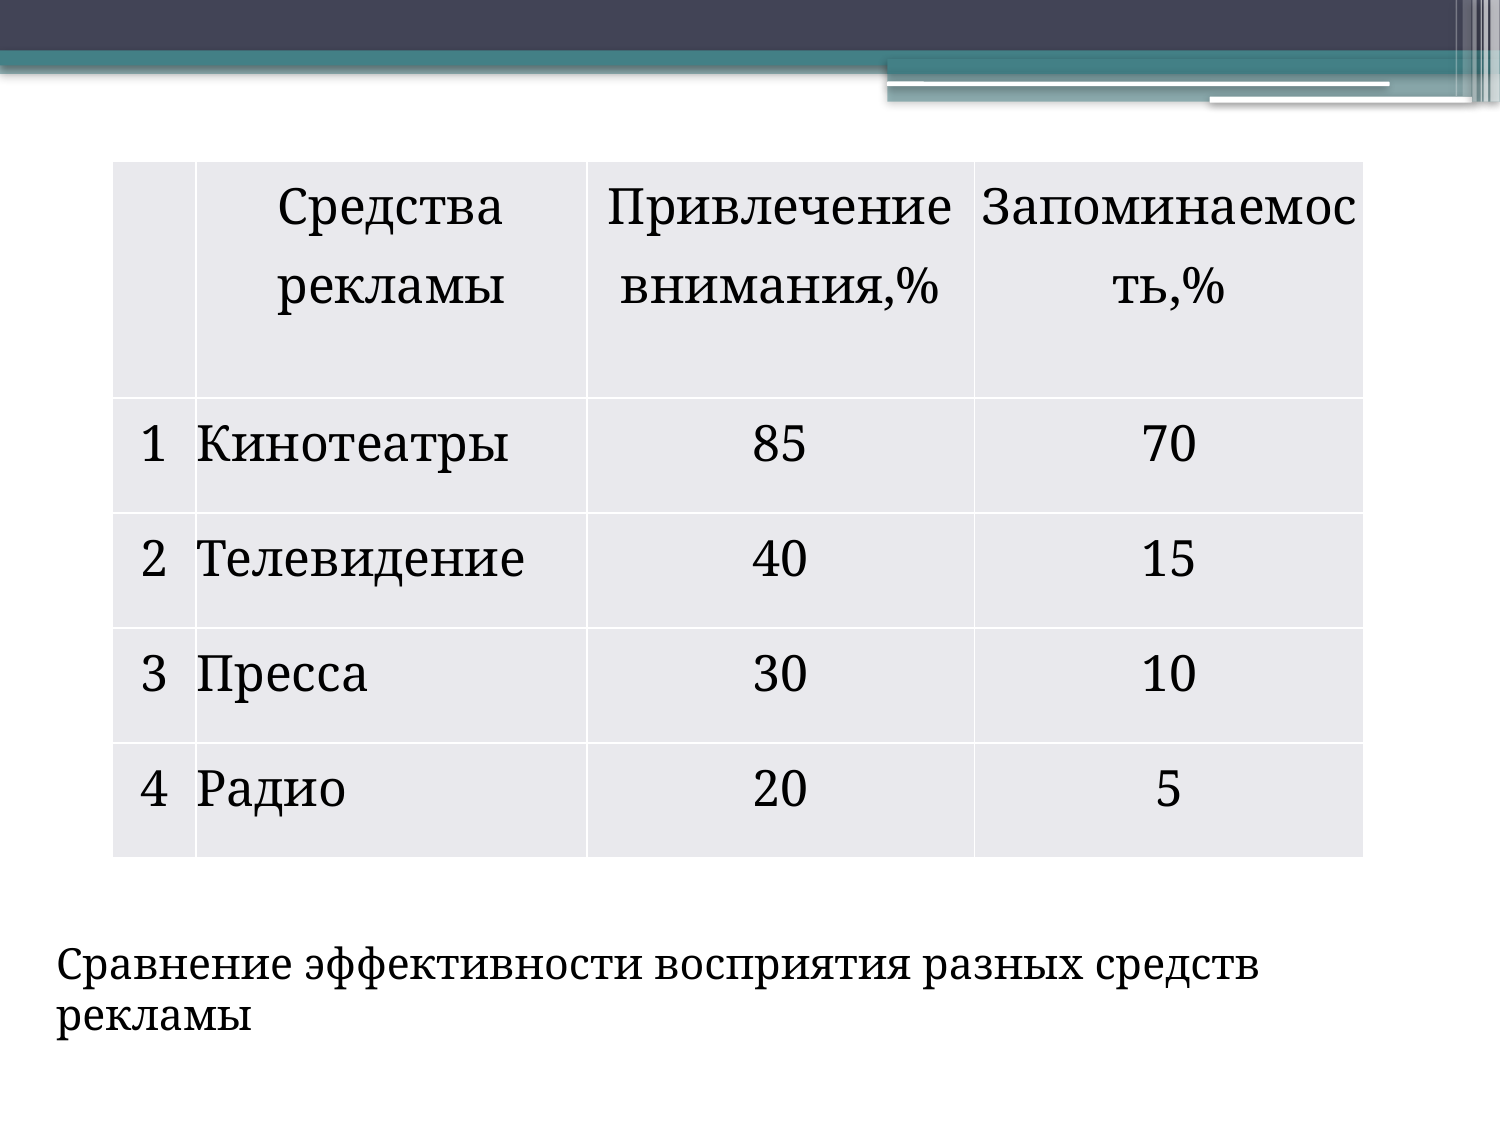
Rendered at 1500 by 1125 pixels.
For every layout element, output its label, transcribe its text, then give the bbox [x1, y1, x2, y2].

table_cell 70 [975, 399, 1363, 512]
table_cell Пресса [197, 629, 586, 742]
table_cell Кинотеатры [197, 399, 586, 512]
table_cell 10 [975, 629, 1363, 742]
table_cell 1 [113, 399, 195, 512]
table_cell 2 [113, 514, 195, 627]
table_header [113, 162, 195, 397]
table_header Привлечение внимания,% [588, 162, 974, 397]
table_cell 3 [113, 629, 195, 742]
table_cell 30 [588, 629, 974, 742]
table_header Запоминаемость,% [975, 162, 1363, 397]
table_cell 4 [113, 744, 195, 857]
table_cell 20 [588, 744, 974, 857]
table_cell 85 [588, 399, 974, 512]
table_cell Радио [197, 744, 586, 857]
list Сравнение эффективности восприятия разных средств рекламы [41, 928, 1437, 1047]
table_cell Телевидение [197, 514, 586, 627]
table_cell 15 [975, 514, 1363, 627]
table_cell 40 [588, 514, 974, 627]
table_cell 5 [975, 744, 1363, 857]
table_header Средства рекламы [197, 162, 586, 397]
